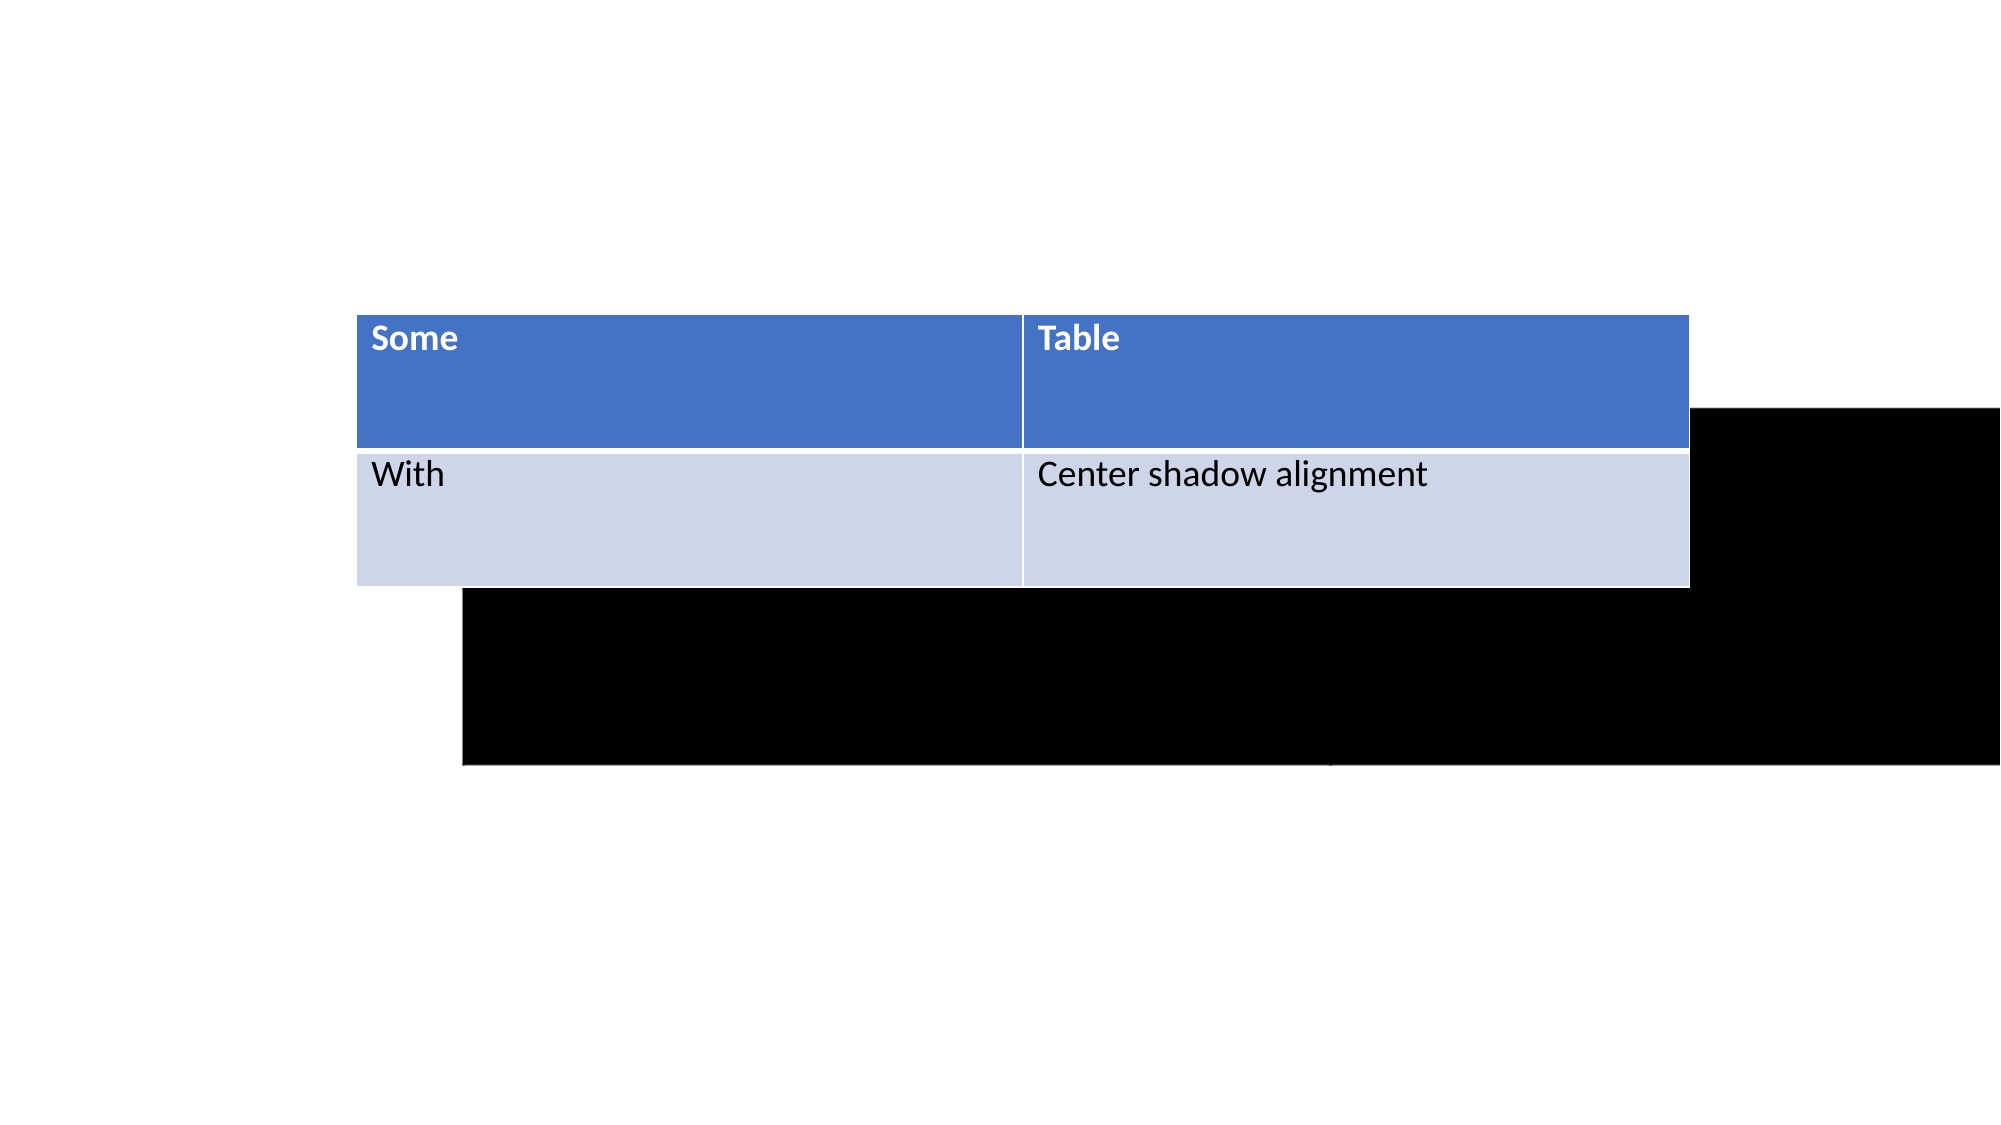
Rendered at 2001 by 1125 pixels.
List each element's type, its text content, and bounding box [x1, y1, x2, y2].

table_header Table [1024, 315, 1689, 448]
table_header Some [357, 315, 1022, 448]
table_cell With [357, 454, 1022, 586]
table_cell Center shadow alignment [1024, 454, 1689, 586]
